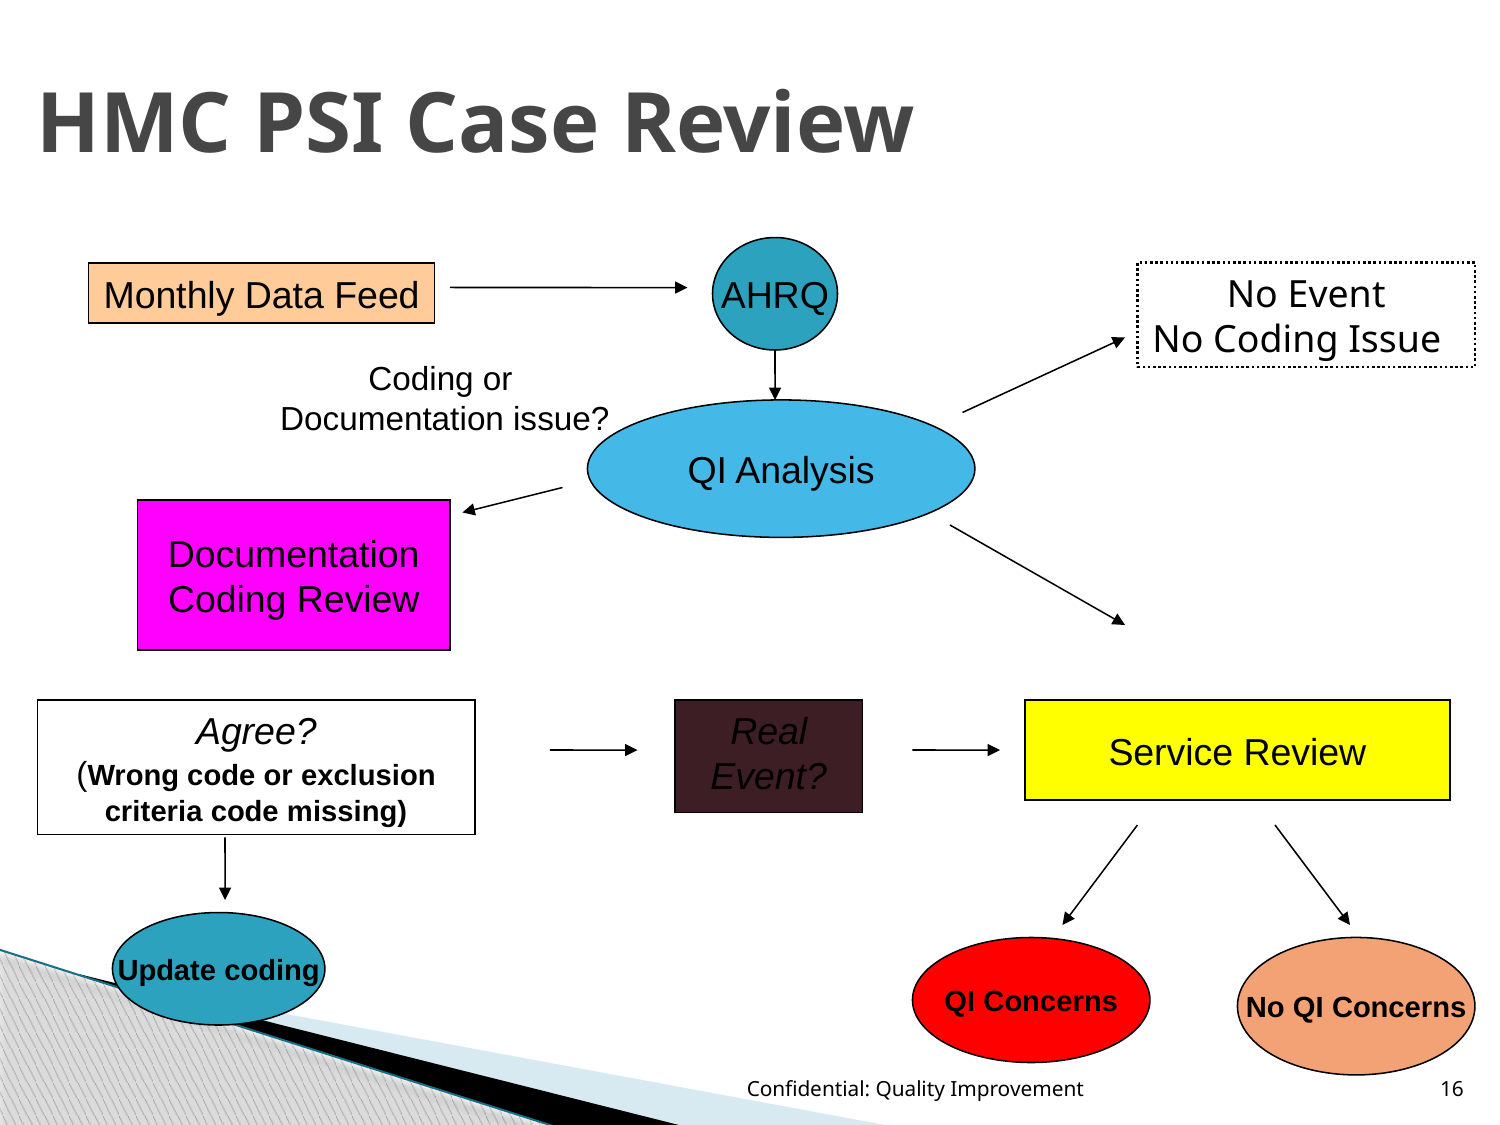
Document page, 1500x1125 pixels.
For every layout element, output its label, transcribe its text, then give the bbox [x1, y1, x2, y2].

footer Confidential: Quality Improvement [718, 1087, 1105, 1112]
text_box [37, 237, 1476, 1076]
title HMC PSI Case Review [0, 24, 1350, 213]
slide_number 16 [1418, 1082, 1479, 1112]
